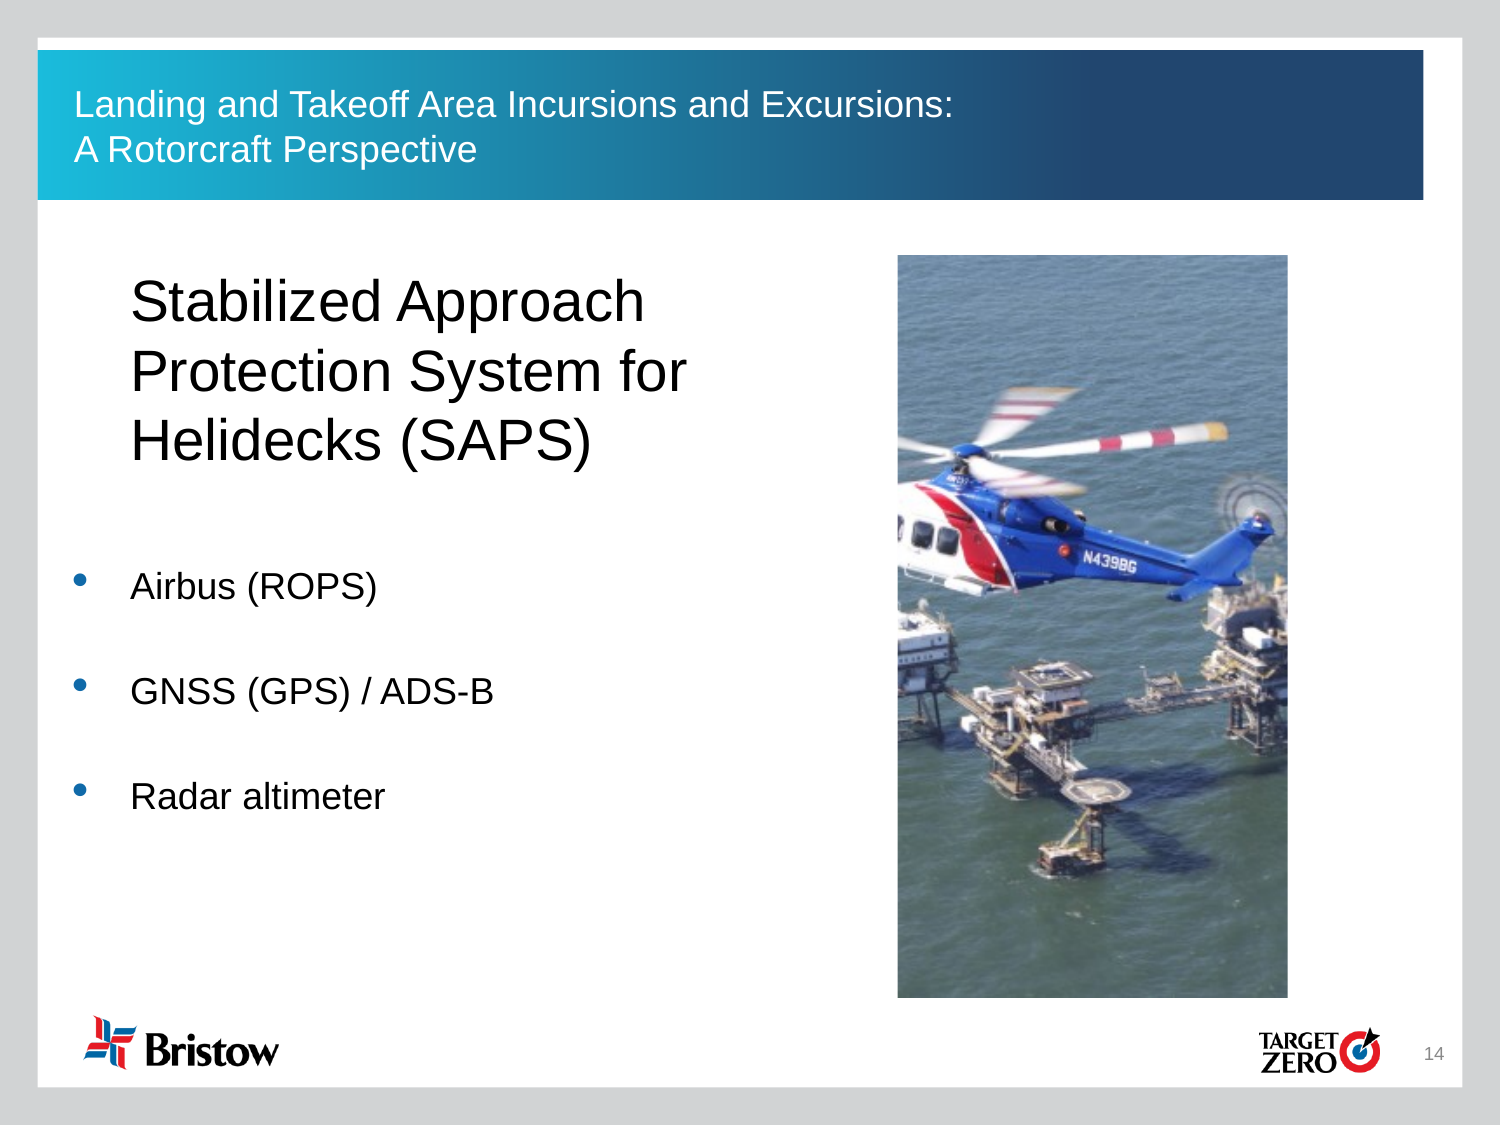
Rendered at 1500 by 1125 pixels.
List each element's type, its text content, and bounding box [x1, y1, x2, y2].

picture [897, 254, 1288, 998]
text_box Stabilized Approach Protection System for Helidecks (SAPS) Airbus (ROPS) GNSS (GPS) / ADS-B Radar altimeter [73, 255, 737, 998]
picture [83, 1015, 279, 1070]
picture [1259, 1027, 1380, 1073]
text_box Landing and Takeoff Area Incursions and Excursions: A Rotorcraft Perspective [73, 50, 1424, 200]
